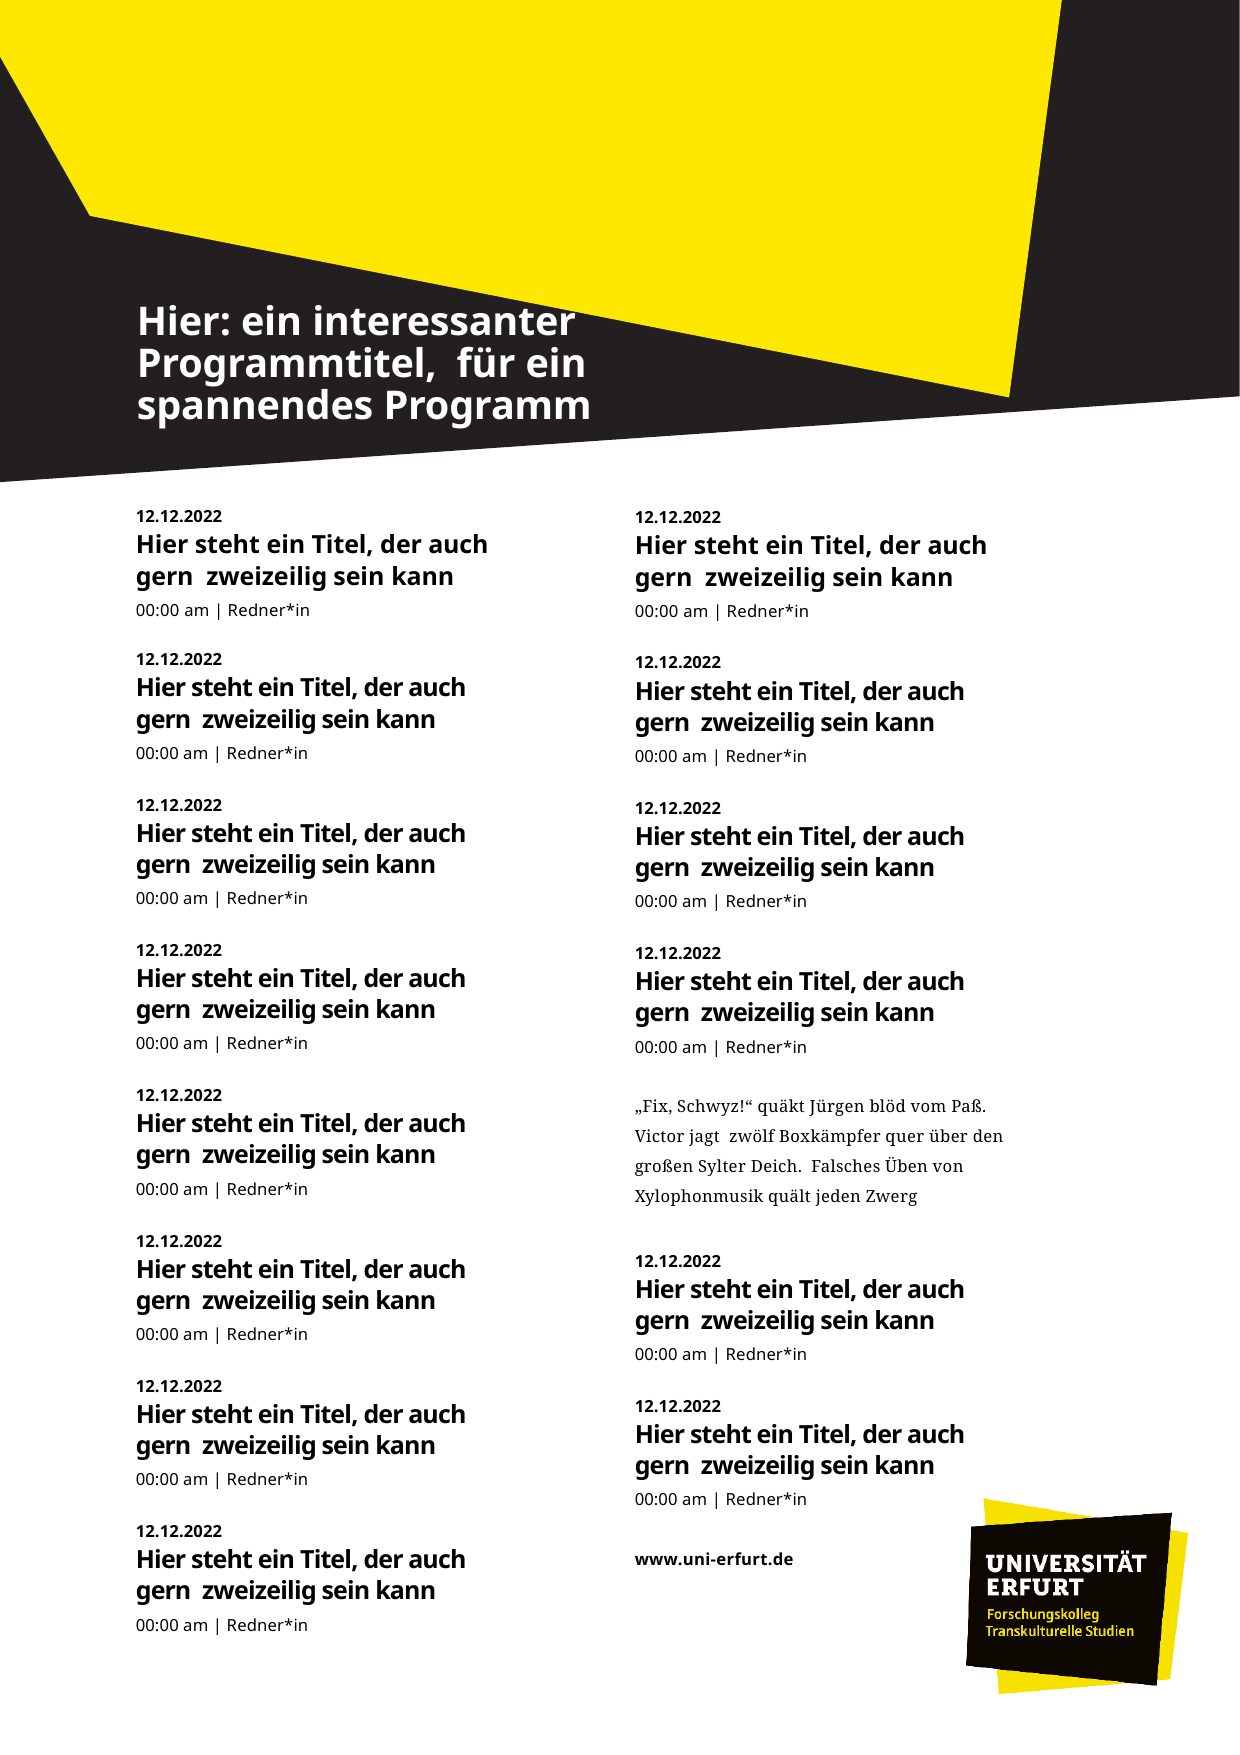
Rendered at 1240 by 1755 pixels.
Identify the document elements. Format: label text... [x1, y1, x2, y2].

text_box 12.12.2022 Hier steht ein Titel, der auch gern zweizeilig sein kann 00:00 am | Redner*in 12.12.2022 Hier steht ein Titel, der auch gern zweizeilig sein kann 00:00 am | Redner*in 12.12.2022 Hier steht ein Titel, der auch gern zweizeilig sein kann 00:00 am | Redner*in 12.12.2022 Hier steht ein Titel, der auch gern zweizeilig sein kann 00:00 am | Redner*in „Fix, Schwyz!“ quäkt Jürgen blöd vom Paß. Victor jagt zwölf Boxkämpfer quer über den großen Sylter Deich. Falsches Üben von Xylophonmusik quält jeden Zwerg 12.12.2022 Hier steht ein Titel, der auch gern zweizeilig sein kann 00:00 am | Redner*in 12.12.2022 Hier steht ein Titel, der auch gern zweizeilig sein kann 00:00 am | Redner*in www.uni-erfurt.de [632, 506, 1021, 1598]
picture [966, 1498, 1188, 1694]
text_box Hier: ein interessanter Programmtitel, für ein spannendes Programm [134, 302, 831, 428]
text_box 12.12.2022 Hier steht ein Titel, der auch gern zweizeilig sein kann 00:00 am | Redner*in 12.12.2022 Hier steht ein Titel, der auch gern zweizeilig sein kann 00:00 am | Redner*in 12.12.2022 Hier steht ein Titel, der auch gern zweizeilig sein kann 00:00 am | Redner*in 12.12.2022 Hier steht ein Titel, der auch gern zweizeilig sein kann 00:00 am | Redner*in 12.12.2022 Hier steht ein Titel, der auch gern zweizeilig sein kann 00:00 am | Redner*in 12.12.2022 Hier steht ein Titel, der auch gern zweizeilig sein kann 00:00 am | Redner*in 12.12.2022 Hier steht ein Titel, der auch gern zweizeilig sein kann 00:00 am | Redner*in 12.12.2022 Hier steht ein Titel, der auch gern zweizeilig sein kann 00:00 am | Redner*in [133, 506, 522, 1694]
